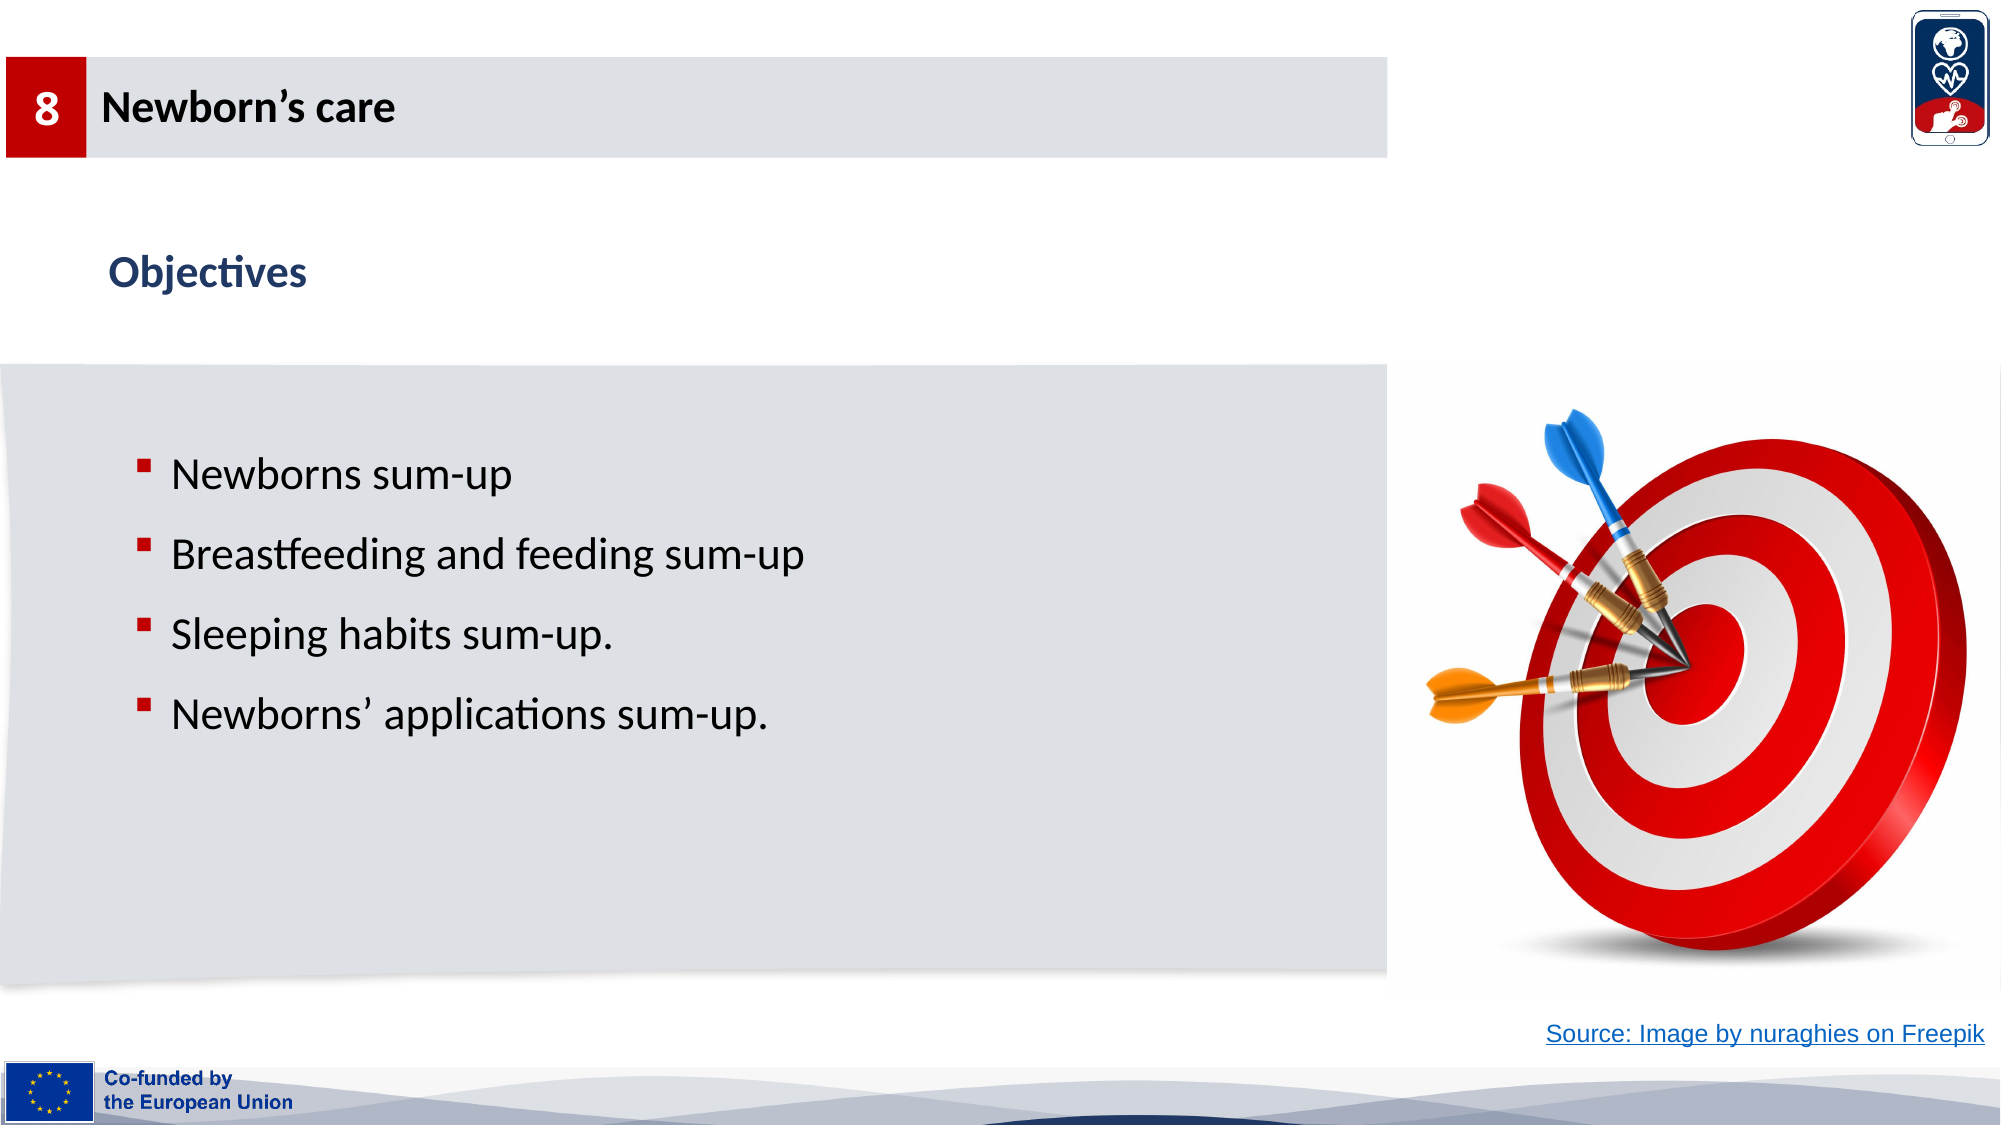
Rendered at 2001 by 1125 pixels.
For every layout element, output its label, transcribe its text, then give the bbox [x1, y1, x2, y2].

picture [1387, 361, 2000, 998]
picture [0, 1058, 2001, 1125]
text_box Source: Image by nuraghies on Freepik [1363, 1009, 2000, 1055]
title Objectives [93, 221, 1819, 324]
text_box Newborns sum-up Breastfeeding and feeding sum-up Sleeping habits sum-up. Newborns’ applications sum-up. [118, 436, 1322, 1058]
text_box 8 [19, 71, 87, 142]
picture [1911, 10, 1990, 146]
text_box [6, 56, 87, 158]
text_box Newborn’s care [87, 57, 1388, 158]
